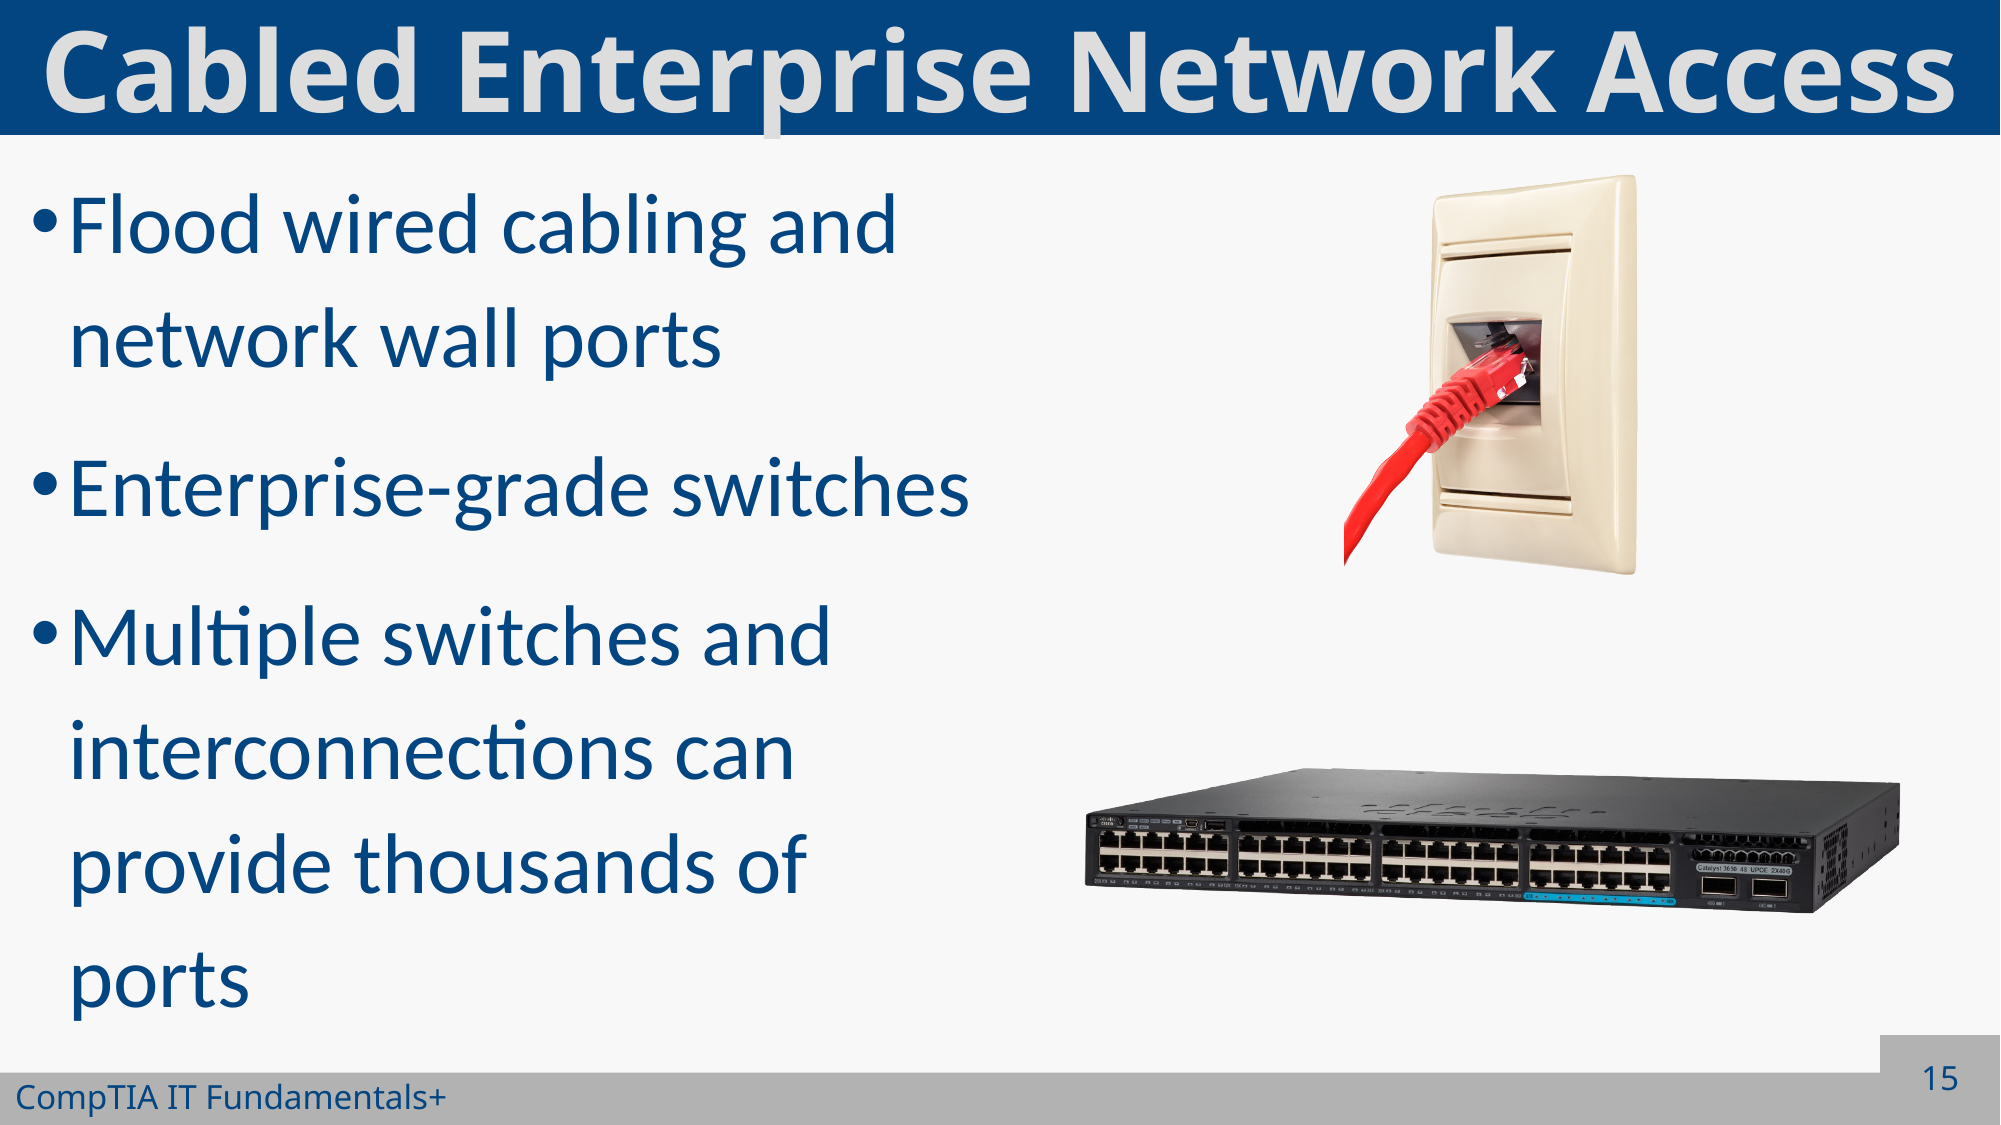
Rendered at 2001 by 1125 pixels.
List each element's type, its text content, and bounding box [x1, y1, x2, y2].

title Cabled Enterprise Network Access [0, 0, 2000, 135]
footer CompTIA IT Fundamentals+ [0, 1072, 1880, 1125]
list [1084, 765, 1901, 916]
slide_number 15 [1880, 1035, 2000, 1125]
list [1344, 169, 1641, 581]
list Flood wired cabling and network wall ports Enterprise-grade switches Multiple switches and interconnections can provide thousands of ports [15, 149, 990, 1065]
